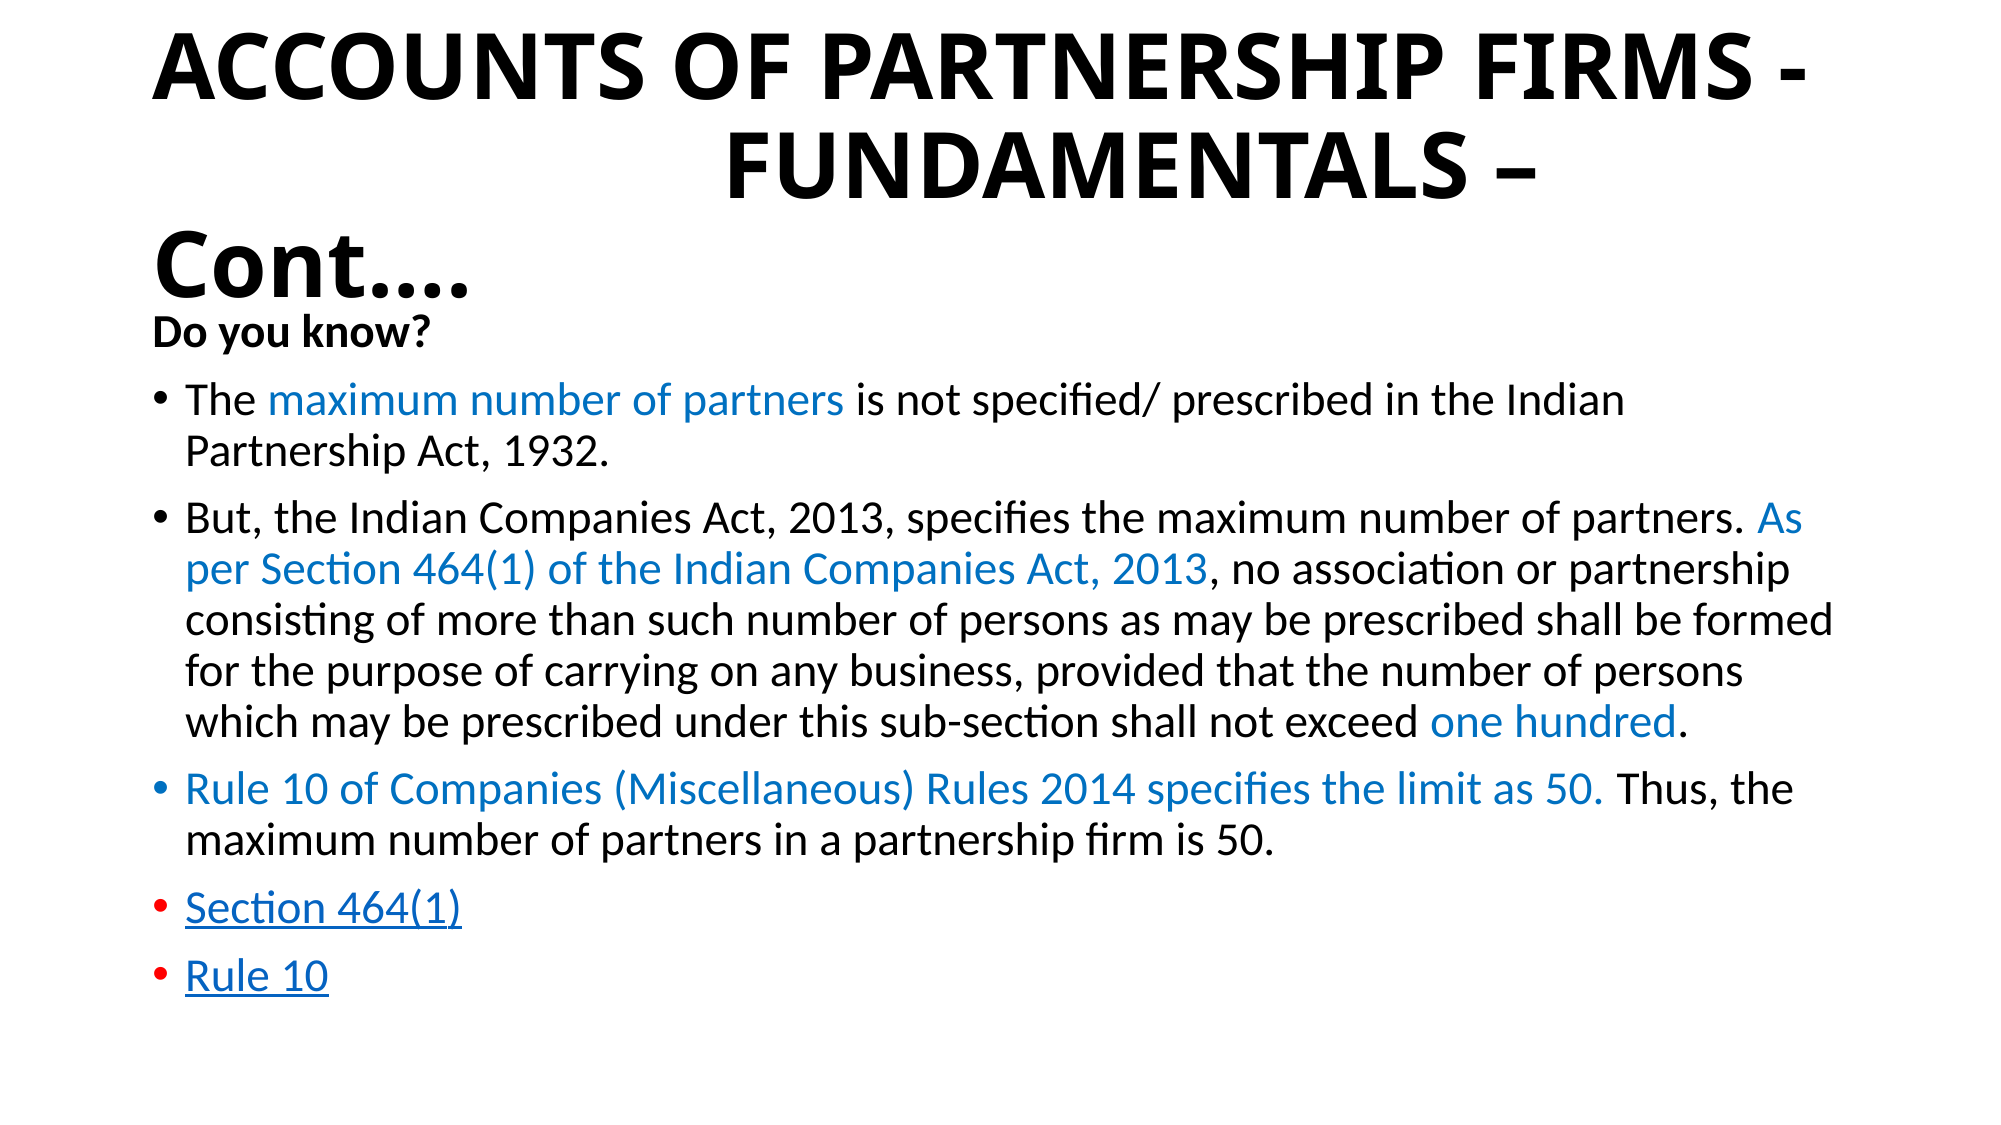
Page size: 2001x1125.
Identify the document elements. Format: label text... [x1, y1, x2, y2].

list Do you know? The maximum number of partners is not specified/ prescribed in the Indian Partnership Act, 1932. But, the Indian Companies Act, 2013, specifies the maximum number of partners. As per Section 464(1) of the Indian Companies Act, 2013, no association or partnership consisting of more than such number of persons as may be prescribed shall be formed for the purpose of carrying on any business, provided that the number of persons which may be prescribed under this sub-section shall not exceed one hundred. Rule 10 of Companies (Miscellaneous) Rules 2014 specifies the limit as 50. Thus, the maximum number of partners in a partnership firm is 50. Section 464(1) Rule 10 [137, 299, 1863, 1014]
title ACCOUNTS OF PARTNERSHIP FIRMS - FUNDAMENTALS – Cont…. [137, 59, 1863, 278]
